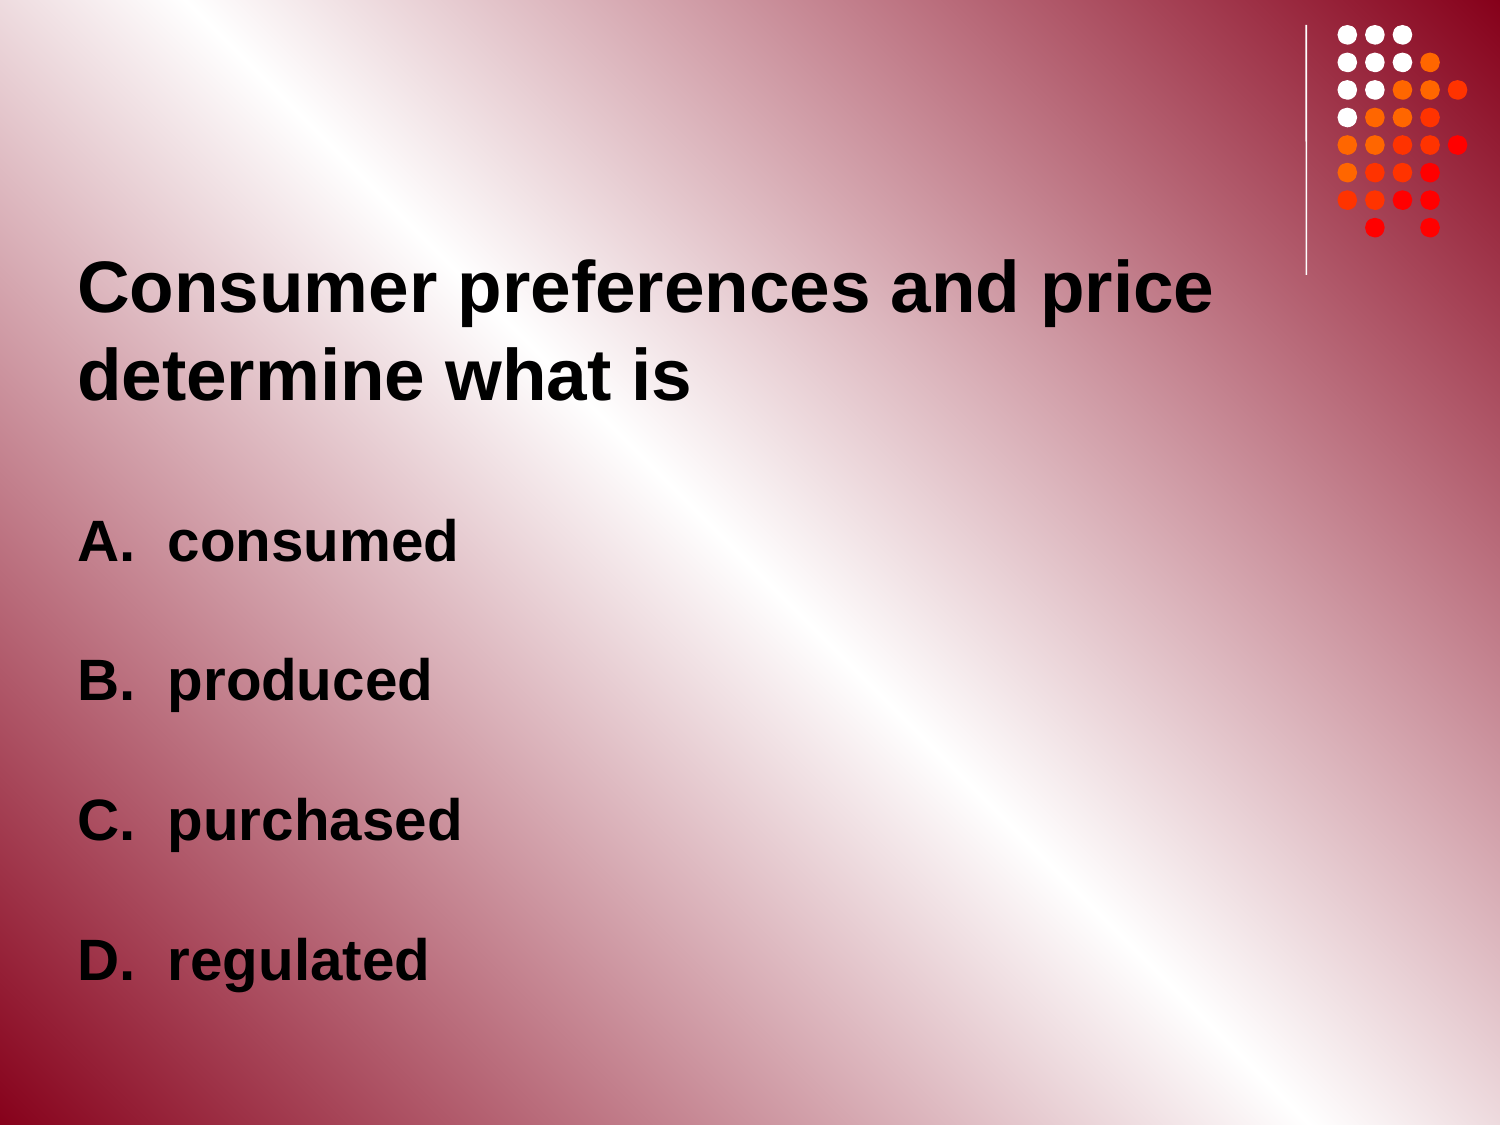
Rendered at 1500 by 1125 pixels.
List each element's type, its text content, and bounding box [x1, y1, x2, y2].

text_box Consumer preferences and price determine what is A. consumed B. produced C. purchased D. regulated [62, 962, 1438, 1125]
